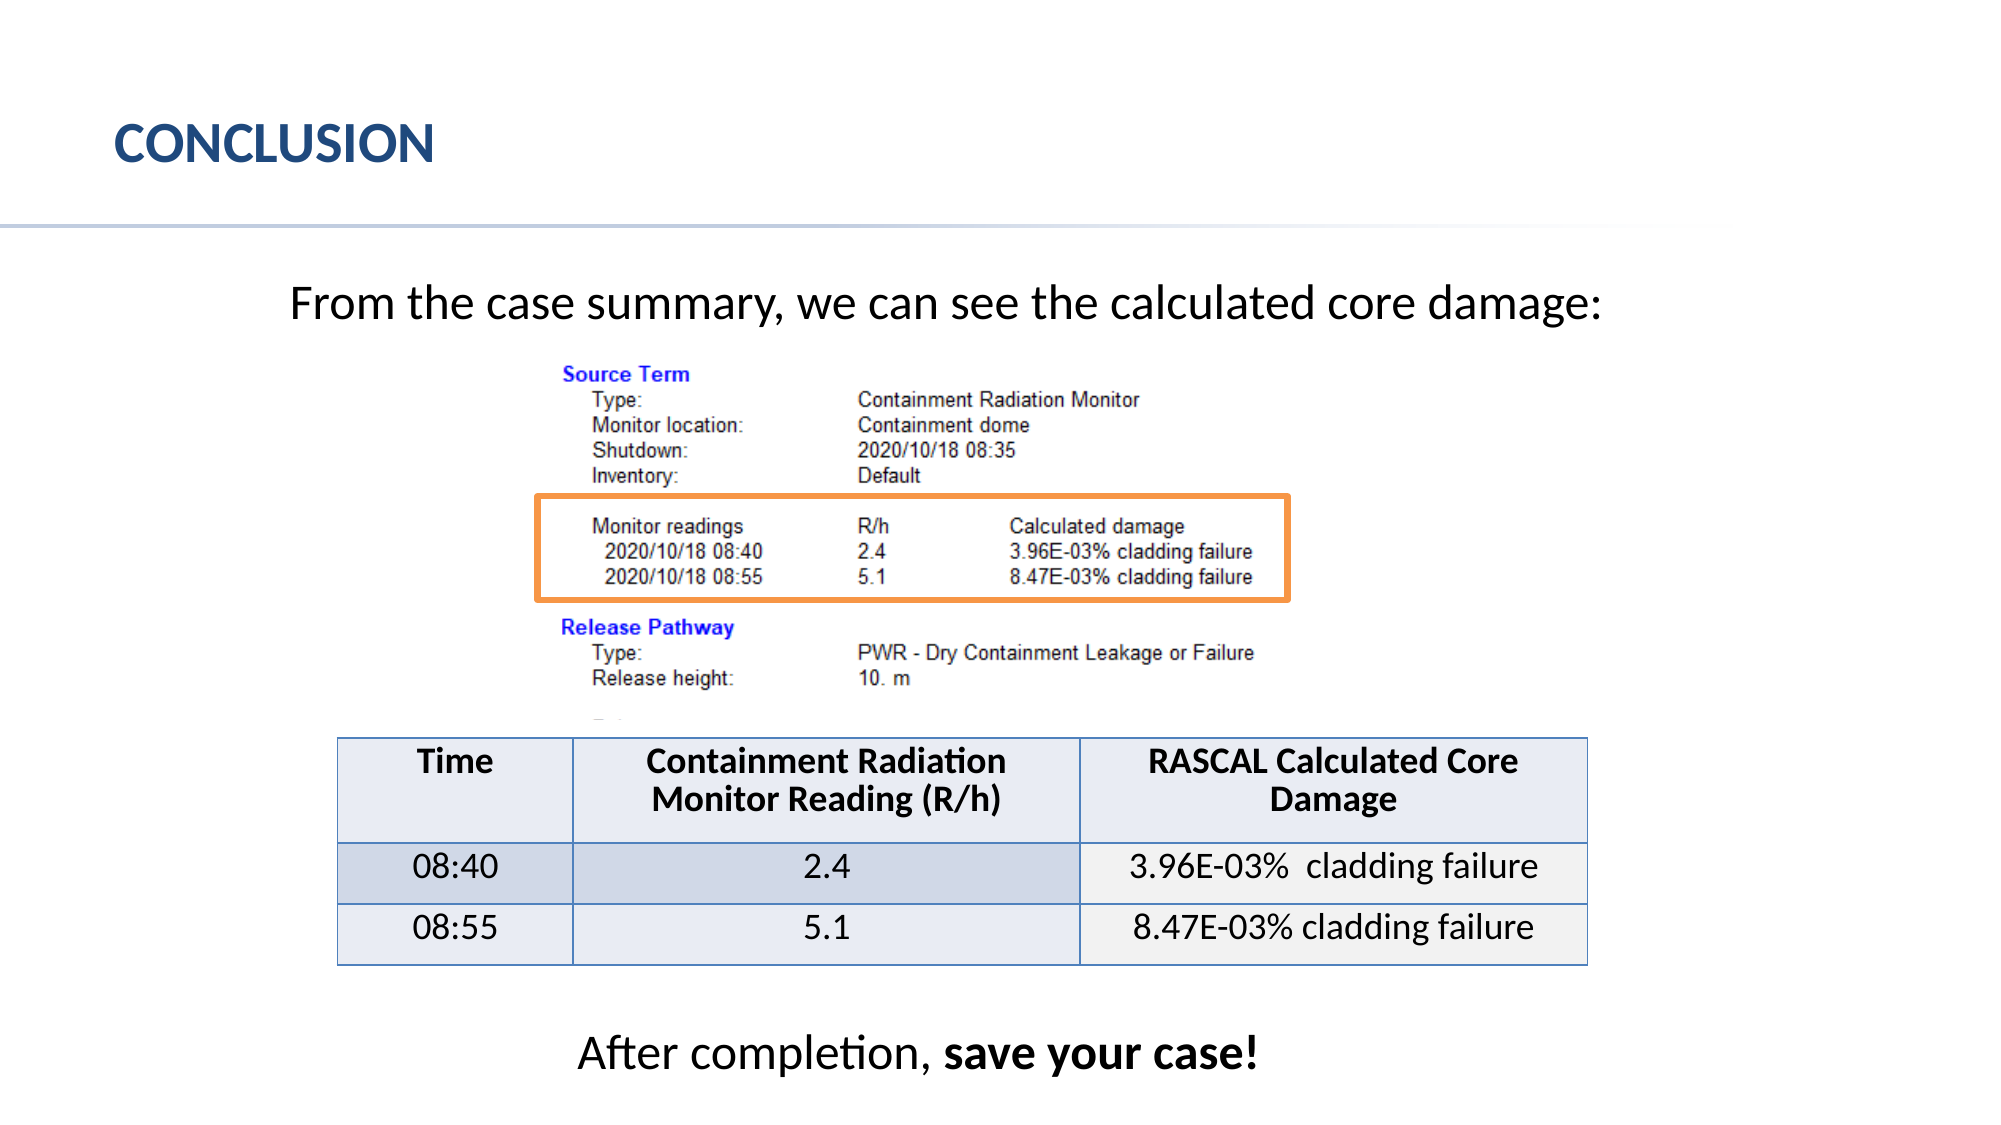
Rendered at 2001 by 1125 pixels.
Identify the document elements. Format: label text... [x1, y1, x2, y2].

table_cell 2.4 [574, 844, 1079, 903]
text_box After completion, save your case! [562, 1011, 1938, 1087]
picture [556, 338, 1344, 720]
table_cell 5.1 [574, 905, 1079, 964]
text_box [534, 493, 545, 603]
table_header RASCAL Calculated Core Damage [1081, 739, 1587, 842]
title Conclusion [99, 45, 1900, 233]
table_header Time [338, 739, 572, 842]
table_header Containment Radiation Monitor Reading (R/h) [574, 739, 1079, 842]
table_cell 08:55 [338, 905, 572, 964]
text_box From the case summary, we can see the calculated core damage: [275, 262, 1650, 338]
table_cell 8.47E-03% cladding failure [1081, 905, 1587, 964]
table_cell 3.96E-03% cladding failure [1081, 844, 1587, 903]
table_cell 08:40 [338, 844, 572, 903]
